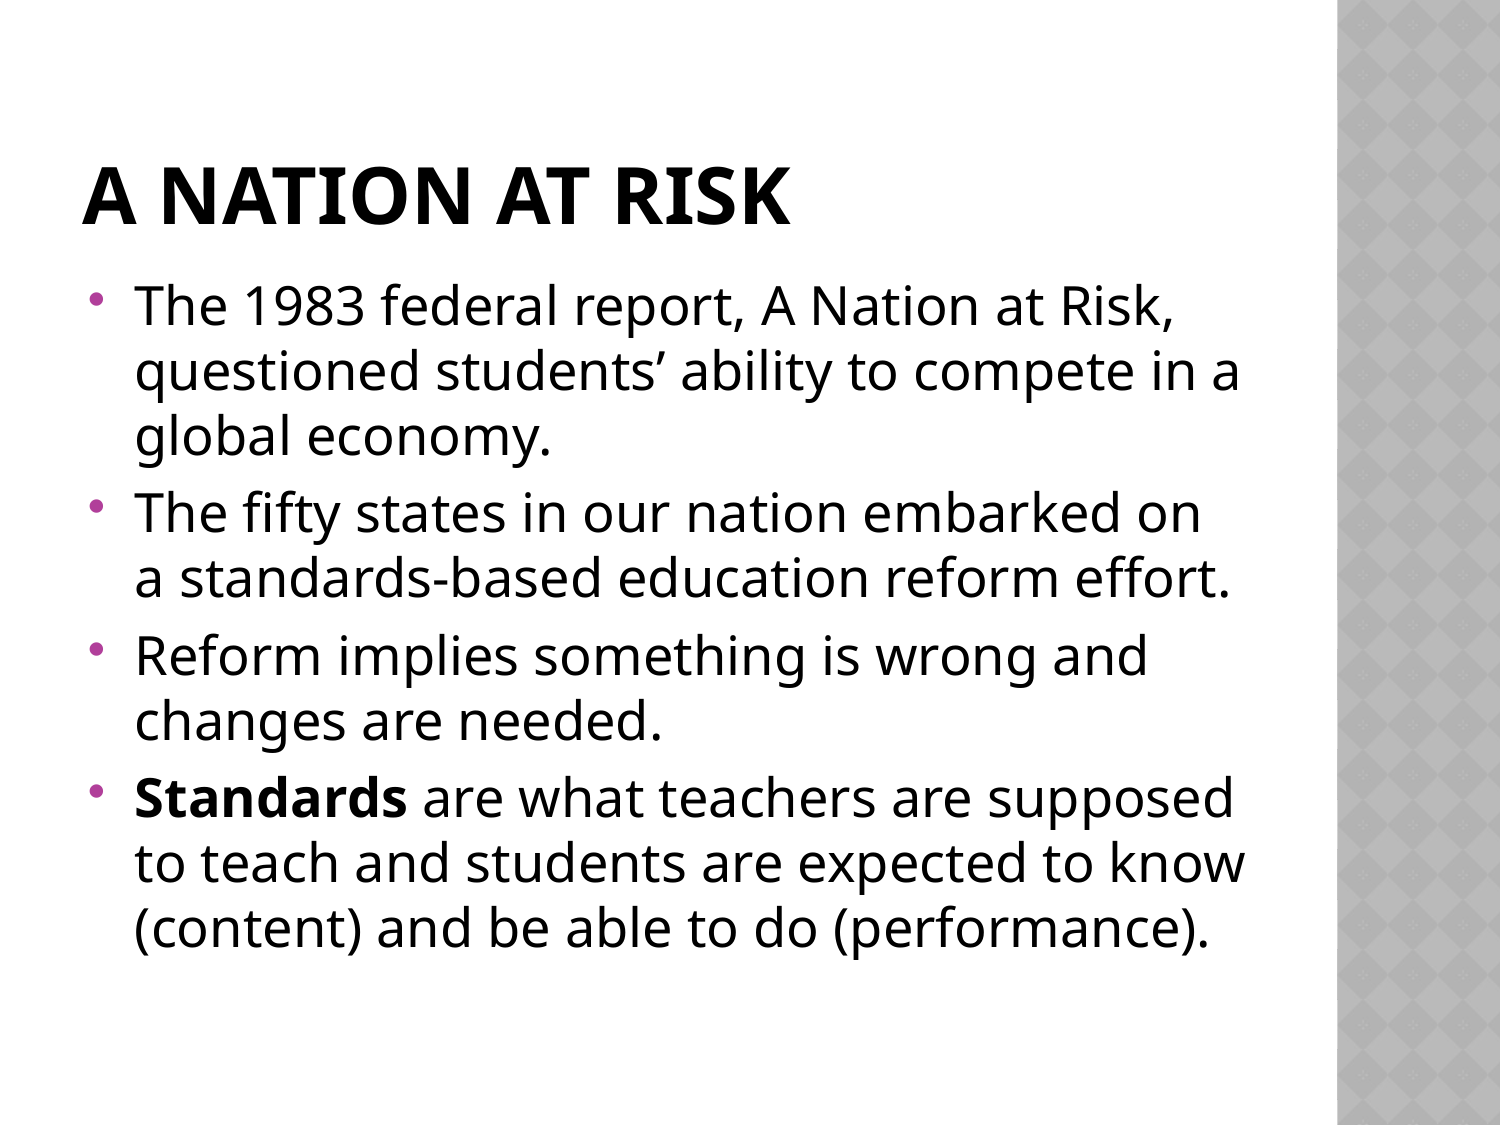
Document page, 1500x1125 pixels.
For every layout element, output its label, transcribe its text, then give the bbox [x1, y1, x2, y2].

list The 1983 federal report, A Nation at Risk, questioned students’ ability to compete in a global economy. The fifty states in our nation embarked on a standards-based education reform effort. Reform implies something is wrong and changes are needed. Standards are what teachers are supposed to teach and students are expected to know (content) and be able to do (performance). [75, 264, 1263, 1059]
title A Nation at risk [75, 52, 1263, 240]
